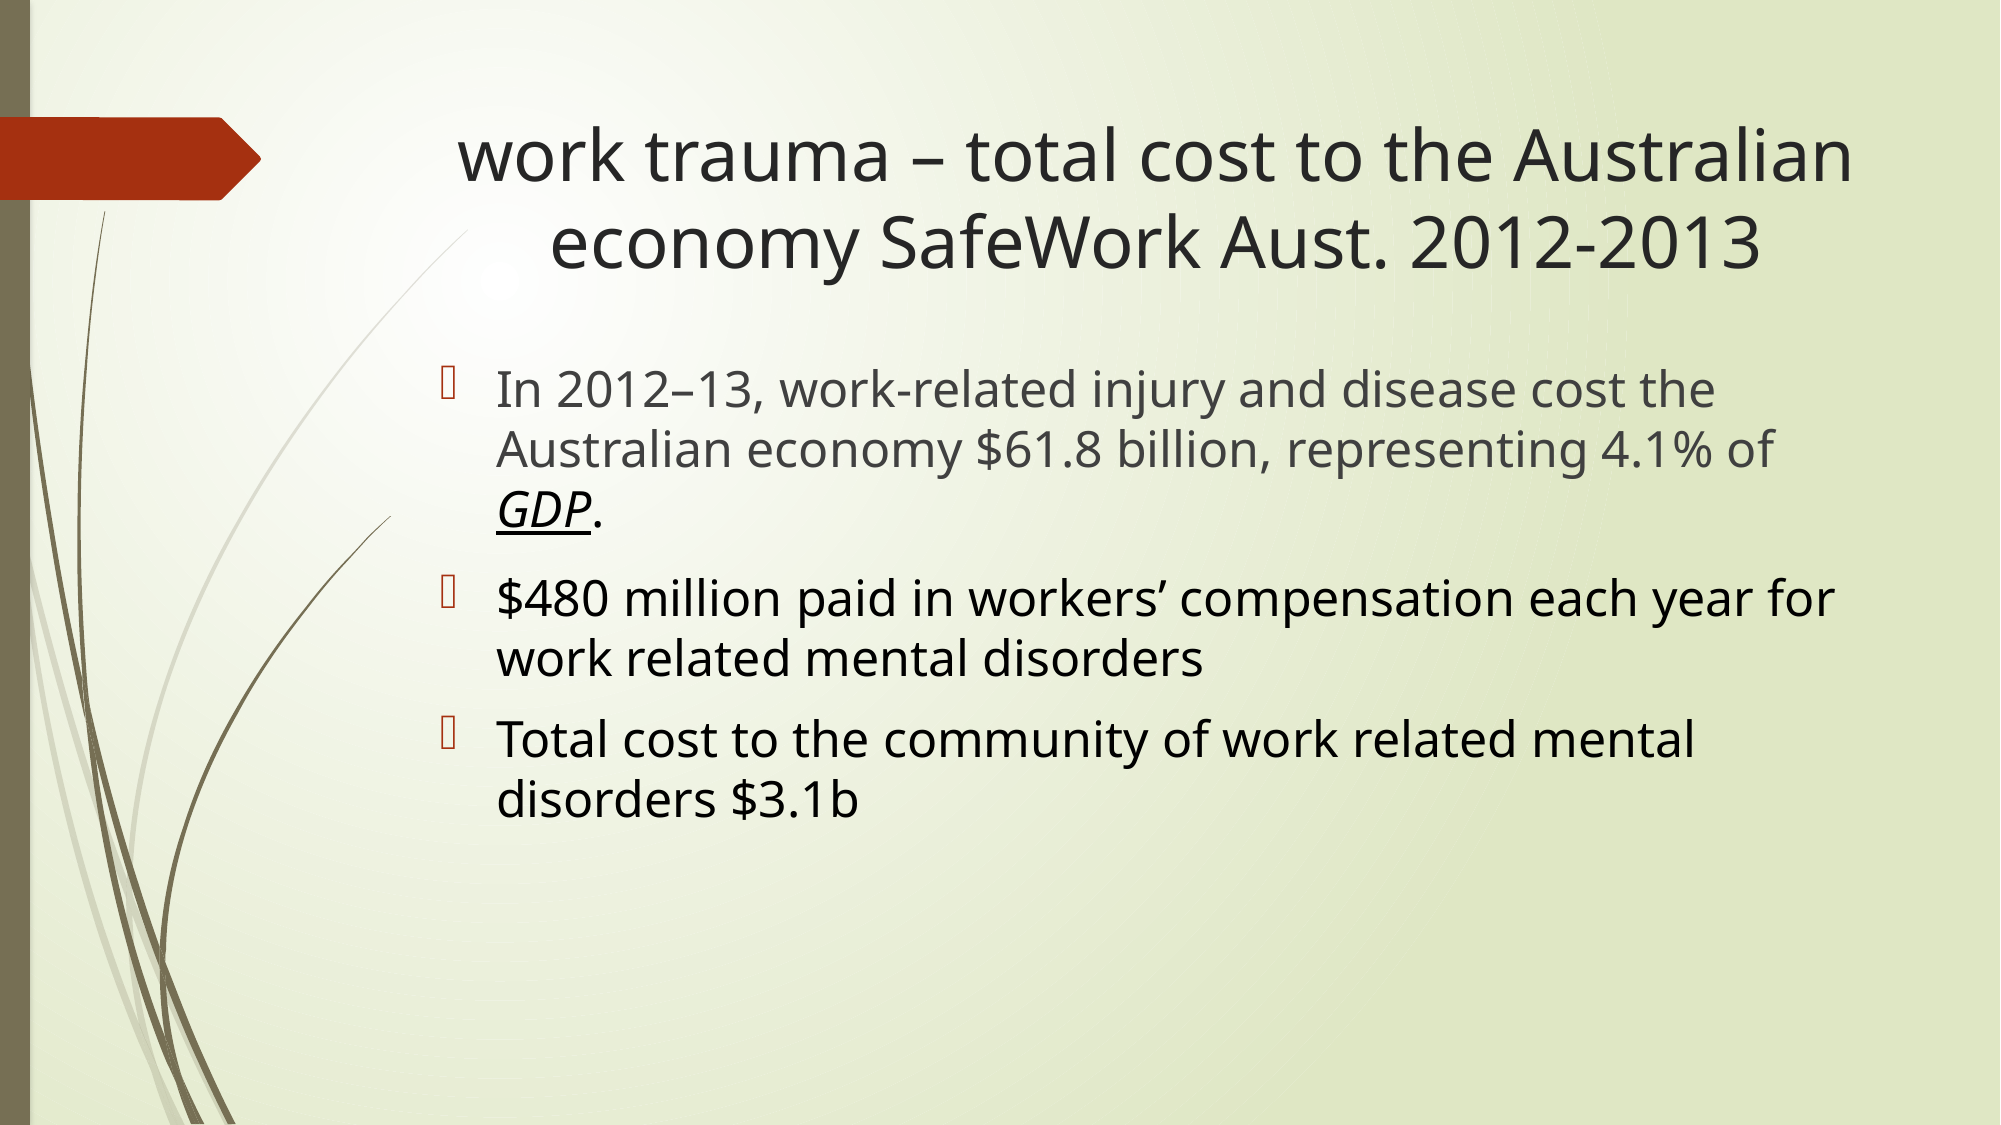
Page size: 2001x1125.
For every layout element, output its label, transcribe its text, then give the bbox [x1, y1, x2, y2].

list In 2012–13, work-related injury and disease cost the Australian economy $61.8 billion, representing 4.1% of GDP. $480 million paid in workers’ compensation each year for work related mental disorders Total cost to the community of work related mental disorders $3.1b [424, 350, 1888, 970]
title work trauma – total cost to the Australian economy SafeWork Aust. 2012-2013 [425, 102, 1888, 313]
